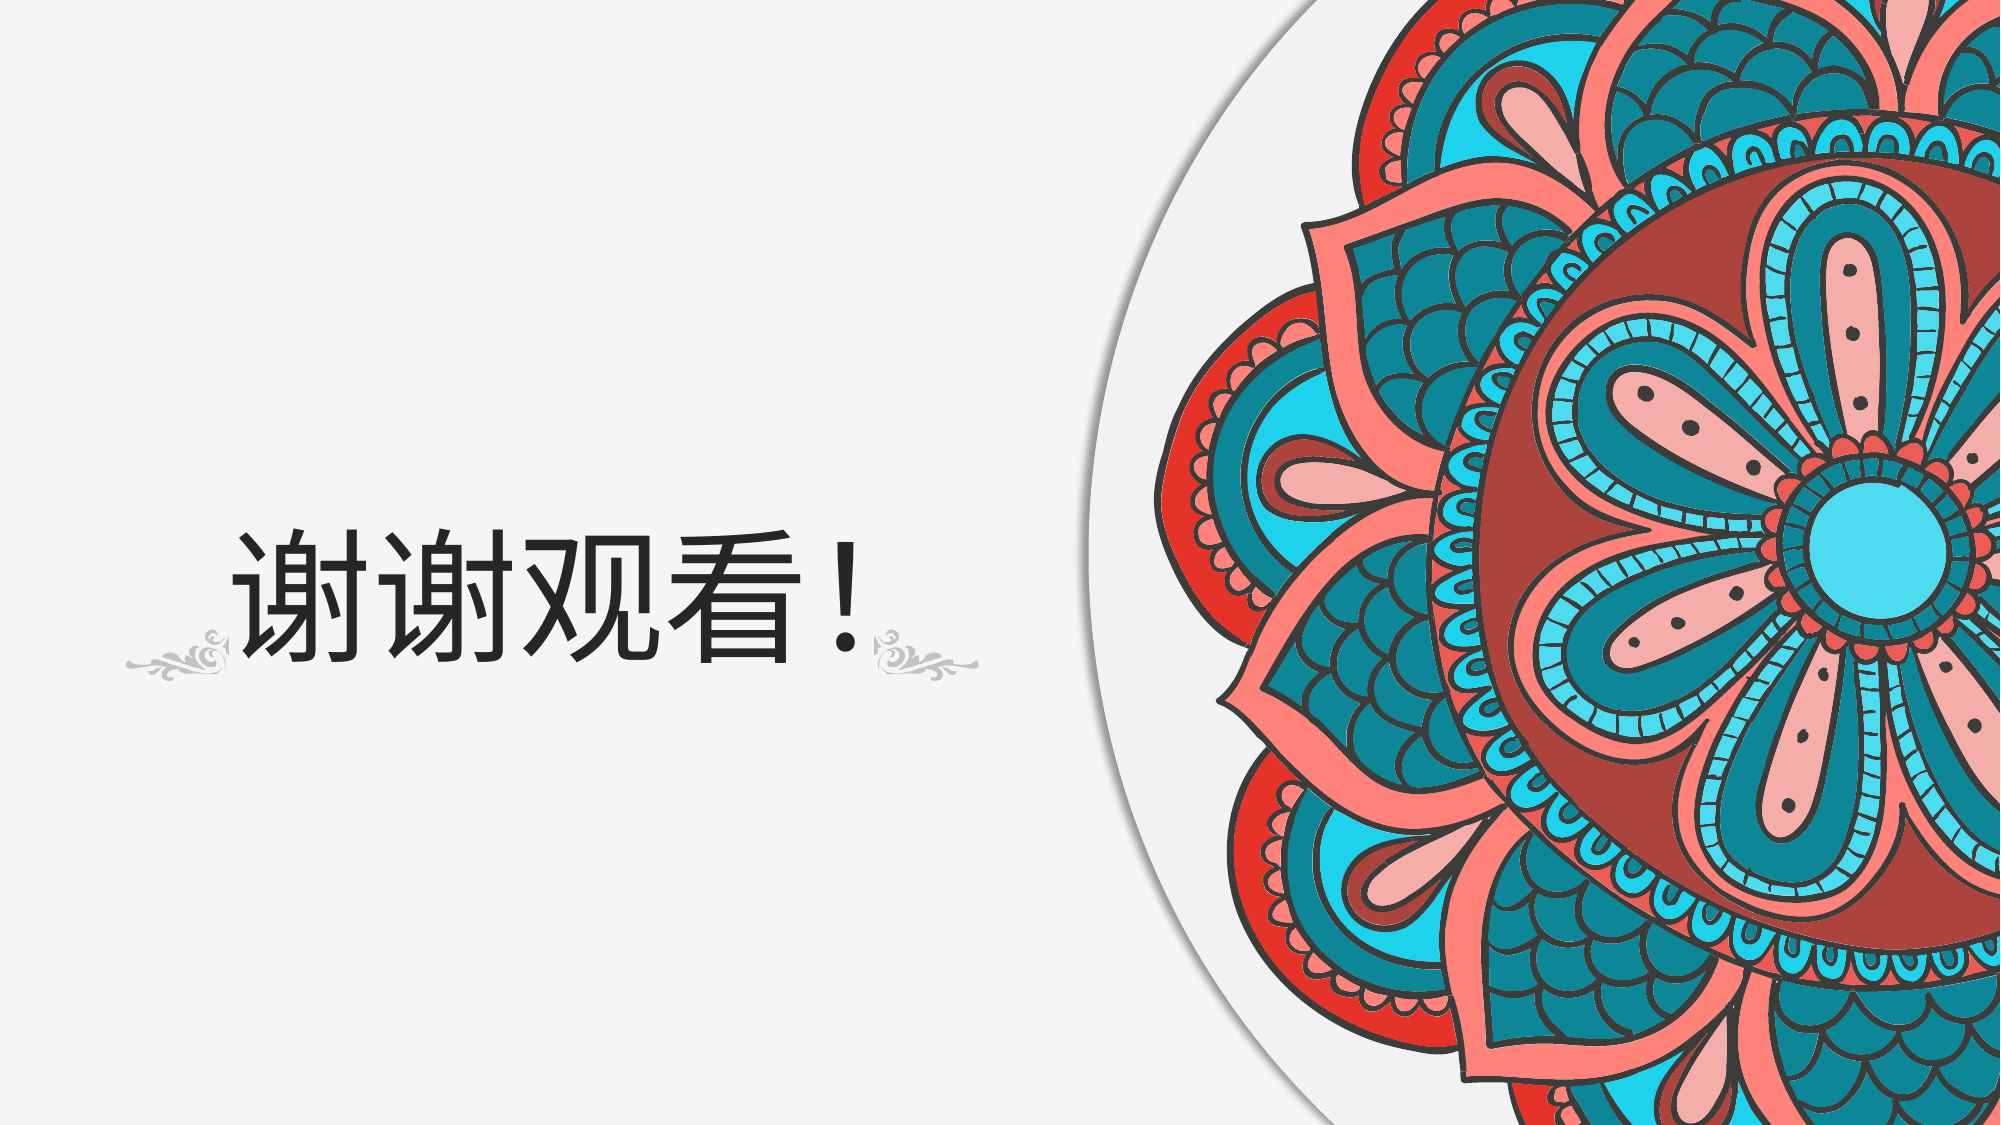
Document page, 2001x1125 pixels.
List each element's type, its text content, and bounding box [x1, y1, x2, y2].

text_box 谢谢观看！ [0, 498, 1088, 689]
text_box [1088, 0, 2000, 1125]
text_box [125, 629, 979, 681]
